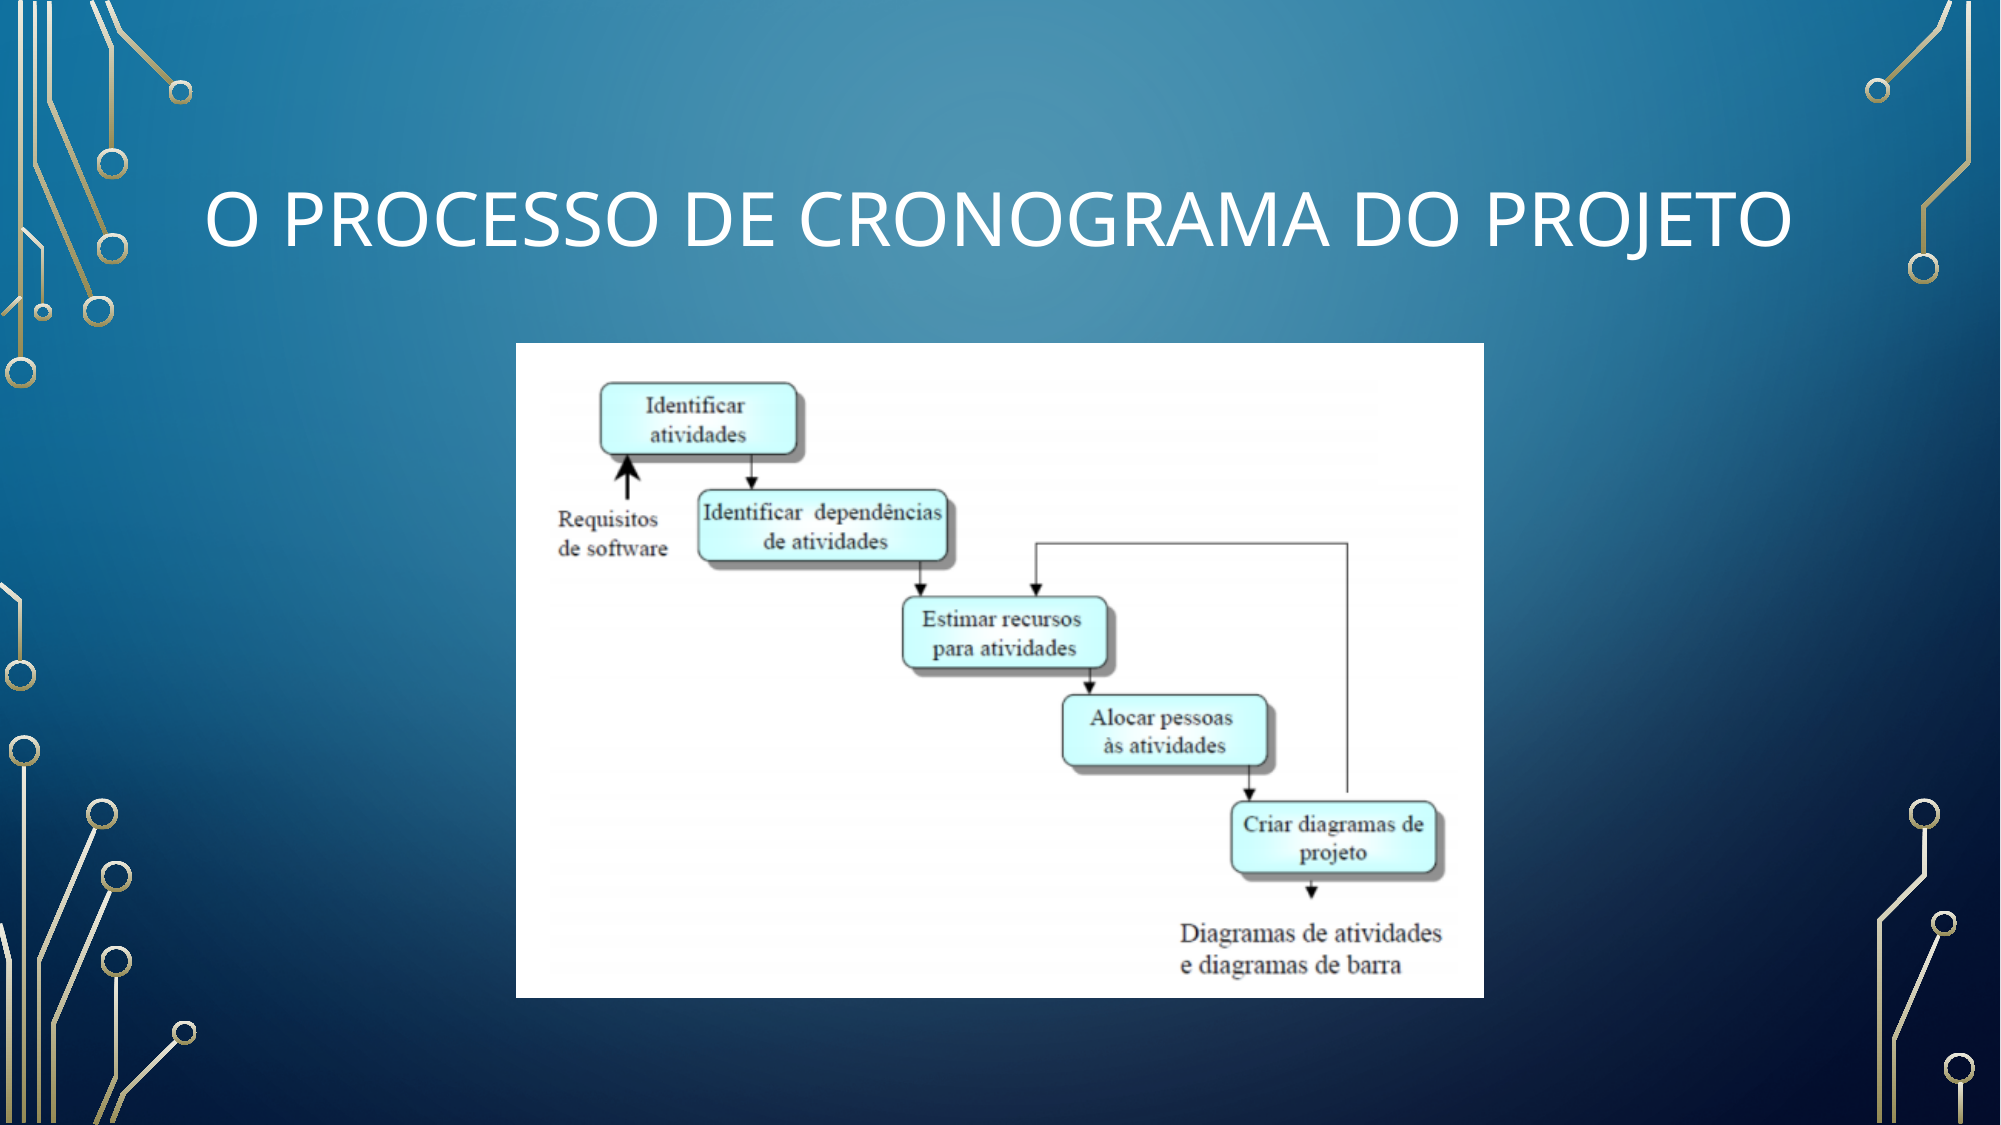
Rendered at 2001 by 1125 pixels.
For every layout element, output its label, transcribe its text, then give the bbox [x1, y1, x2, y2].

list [516, 343, 1484, 998]
title O processo de cronograma do projeto [187, 101, 1813, 344]
